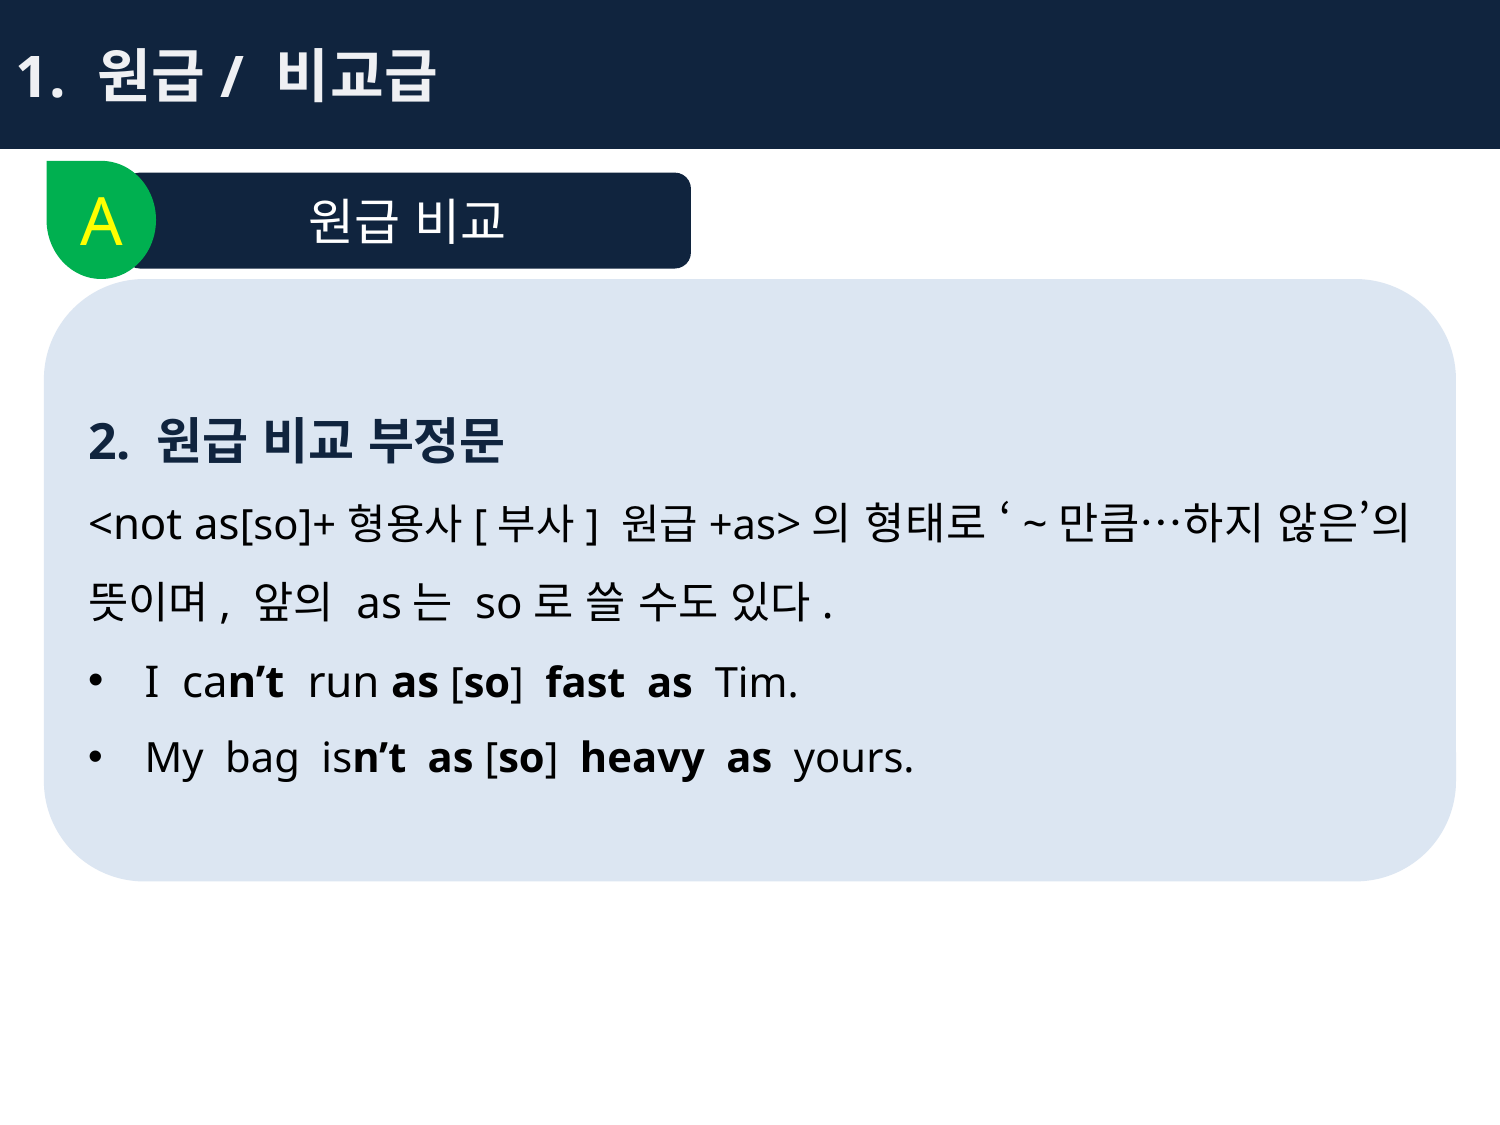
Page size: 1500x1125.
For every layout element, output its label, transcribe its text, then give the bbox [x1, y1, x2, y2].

text_box 1. 원급/ 비교급 [0, 0, 1500, 151]
text_box 원급 비교 [135, 170, 694, 271]
text_box [44, 158, 159, 282]
text_box 2. 원급 비교 부정문 <not as[so]+형용사[부사] 원급+as>의 형태로 ‘~만큼…하지 않은’의 뜻이며, 앞의 as는 so로 쓸 수도 있다. I can’t run as [so] fast as Tim. My bag isn’t as [so] heavy as yours. [41, 276, 1459, 884]
text_box A [65, 171, 137, 266]
